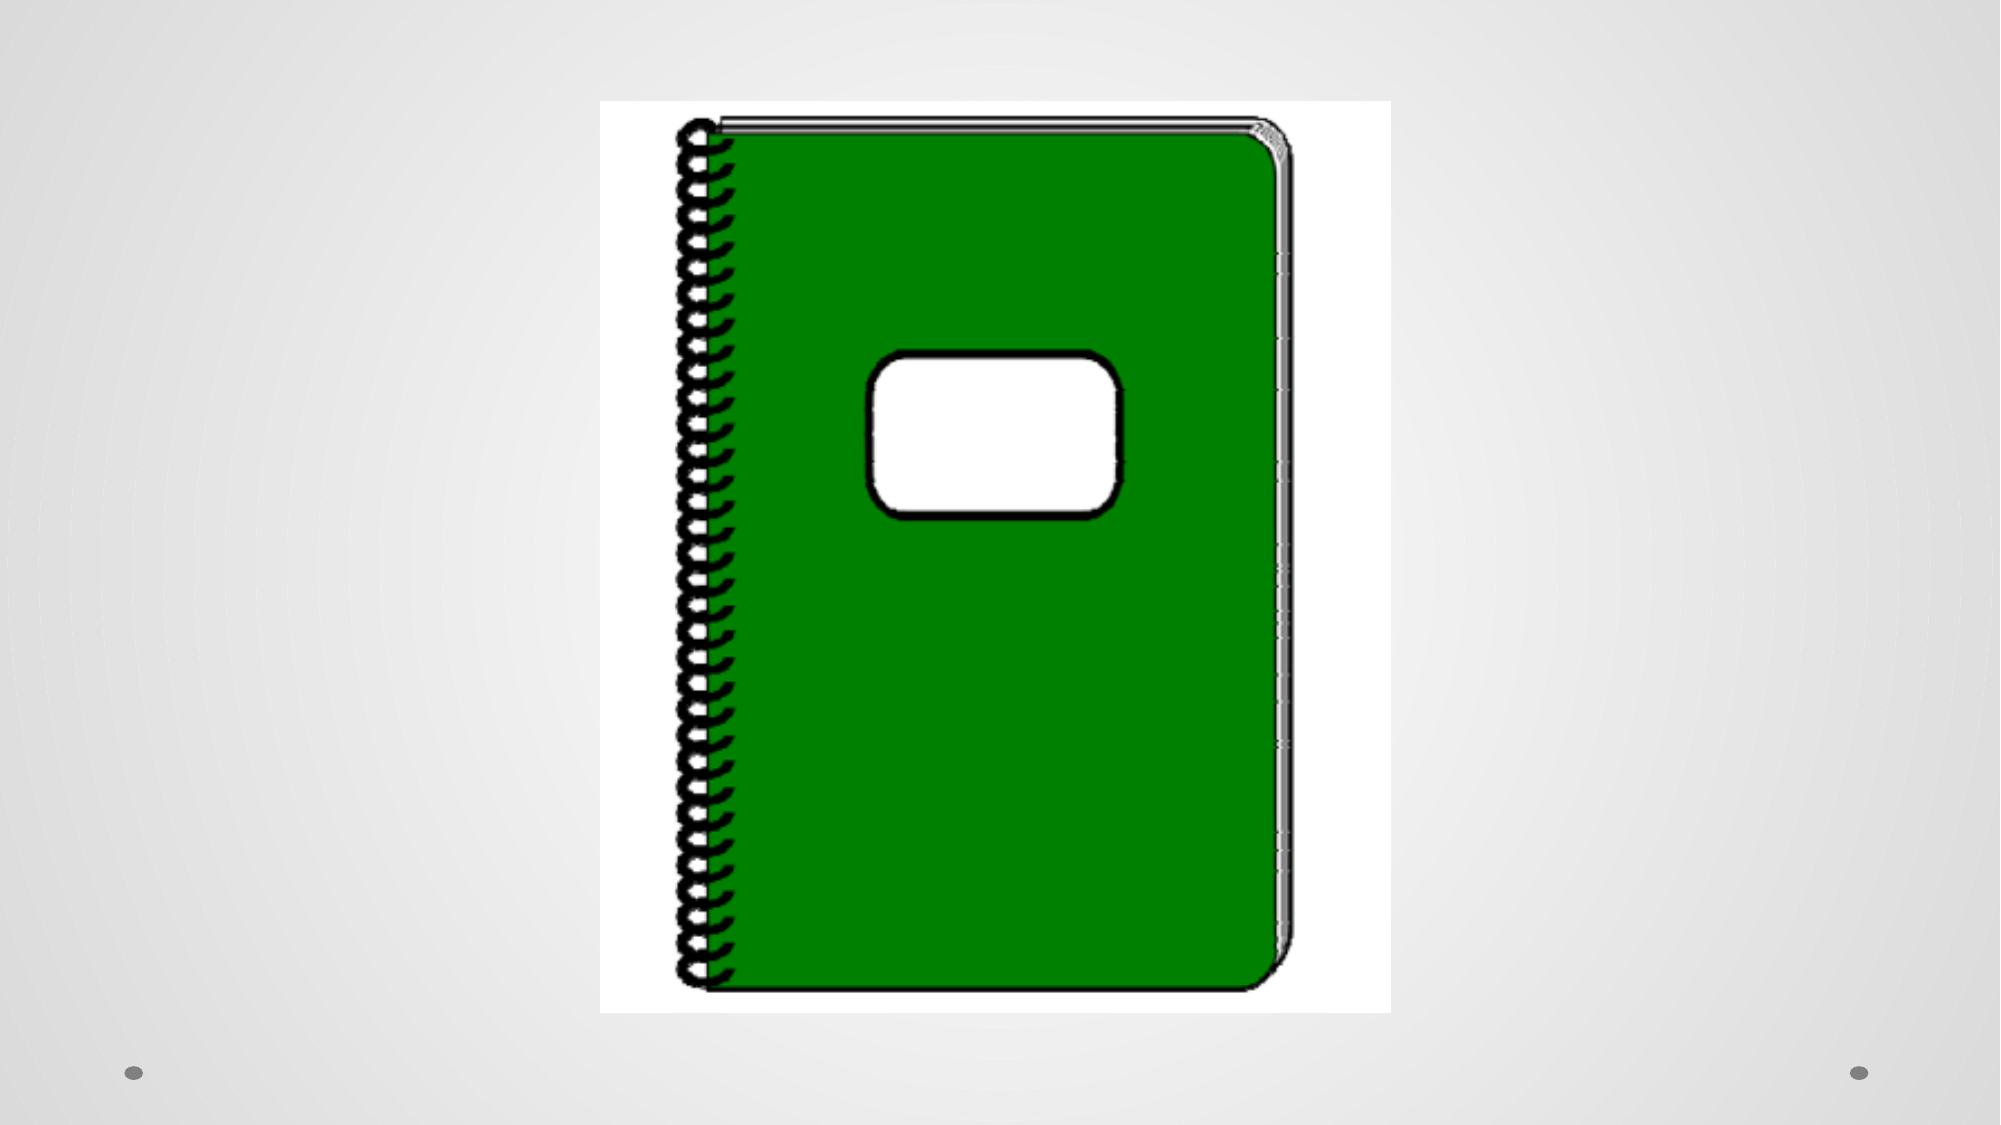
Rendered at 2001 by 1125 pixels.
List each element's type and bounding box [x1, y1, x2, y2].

picture [599, 101, 1391, 1013]
